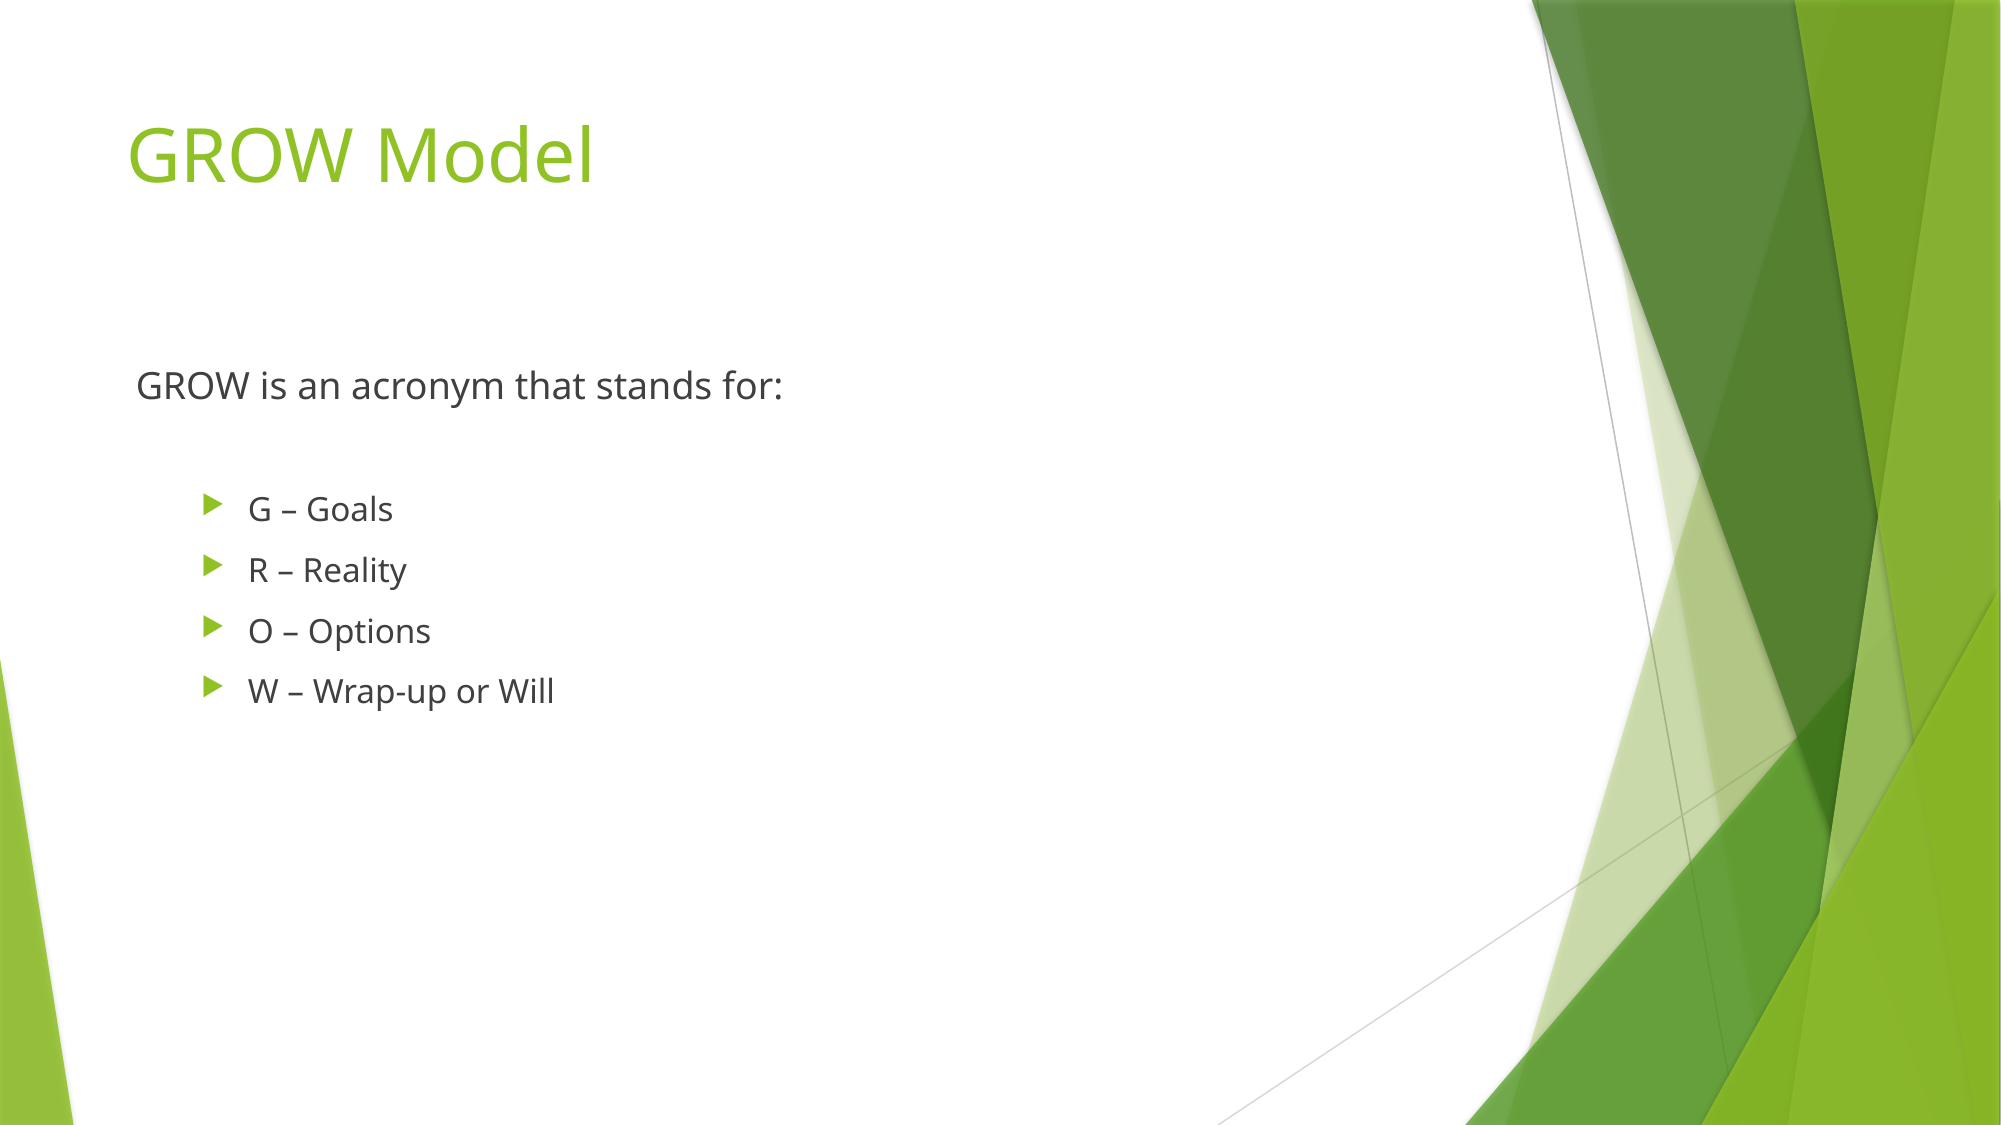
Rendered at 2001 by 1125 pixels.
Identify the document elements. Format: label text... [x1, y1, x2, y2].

title GROW Model [111, 99, 1522, 317]
list GROW is an acronym that stands for: G – Goals R – Reality O – Options W – Wrap-up or Will [111, 354, 1522, 992]
